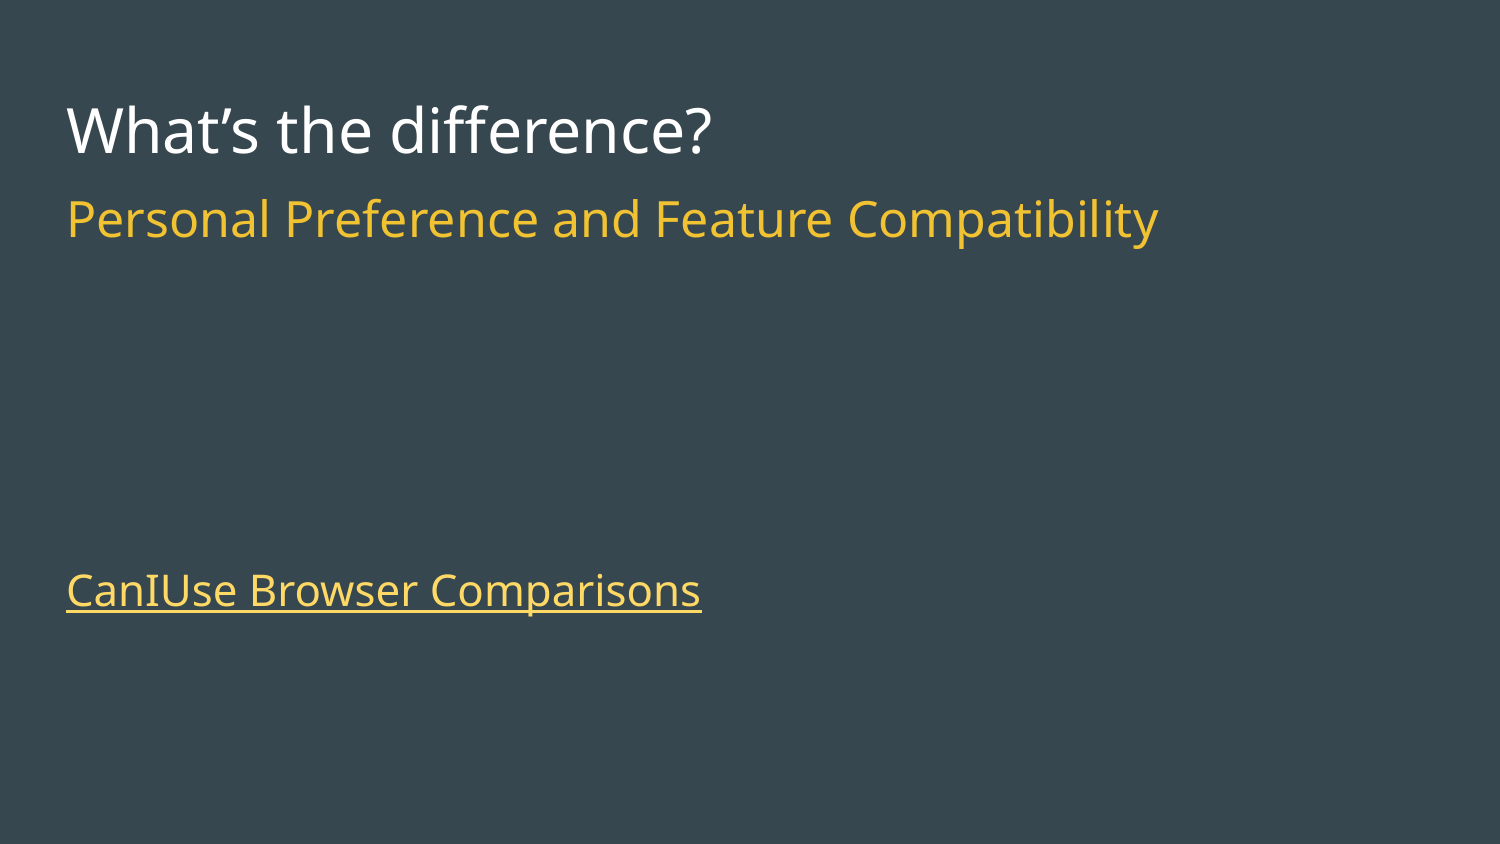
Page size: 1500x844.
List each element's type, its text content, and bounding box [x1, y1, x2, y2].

list Personal Preference and Feature Compatibility CanIUse Browser Comparisons [51, 185, 1401, 624]
title What’s the difference? [51, 75, 1449, 170]
